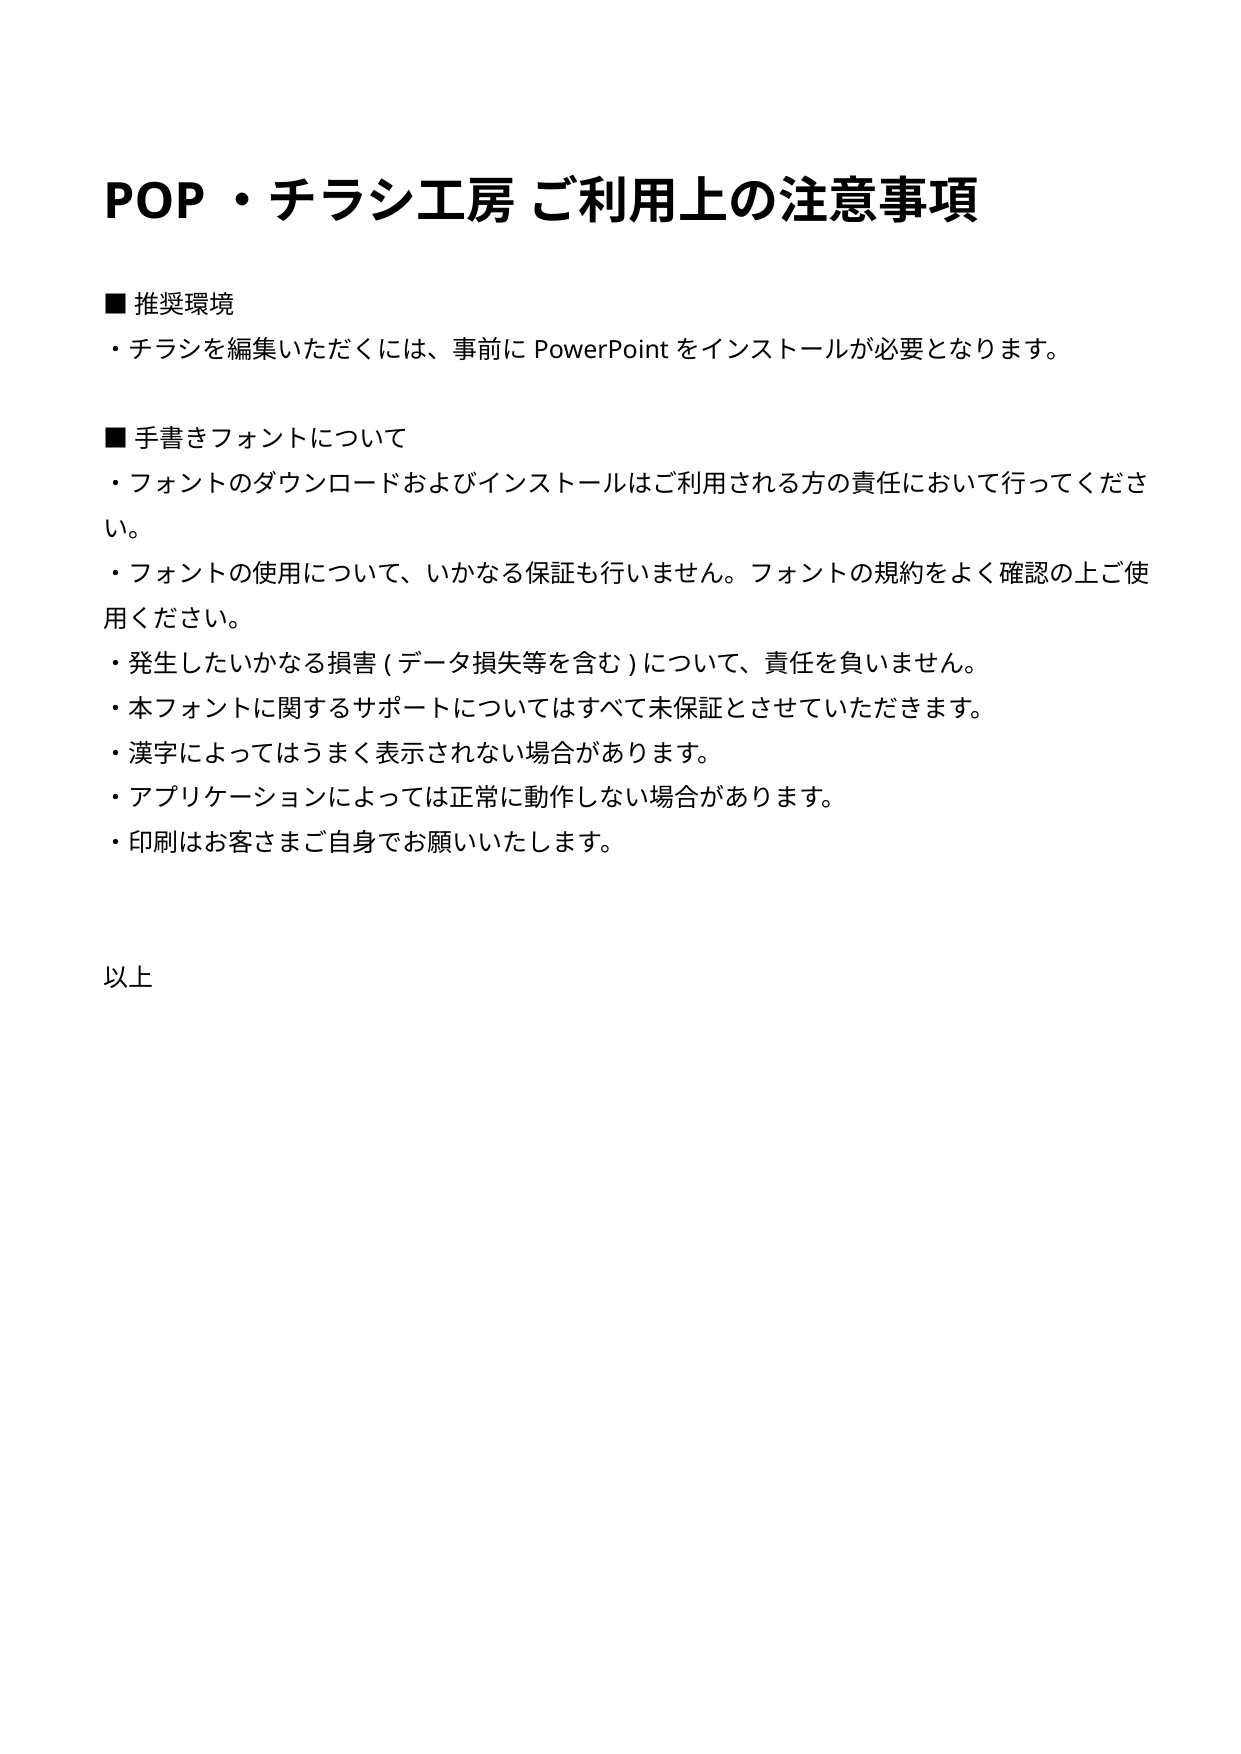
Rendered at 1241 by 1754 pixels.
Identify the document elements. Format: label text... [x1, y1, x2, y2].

text_box POP・チラシ工房 ご利用上の注意事項 ■推奨環境 ・チラシを編集いただくには、事前にPowerPointをインストールが必要となります。 ■手書きフォントについて ・フォントのダウンロードおよびインストールはご利用される方の責任において行ってください。 ・フォントの使用について、いかなる保証も行いません。フォントの規約をよく確認の上ご使用ください。 ・発生したいかなる損害(データ損失等を含む)について、責任を負いません。 ・本フォントに関するサポートについてはすべて未保証とさせていただきます。 ・漢字によってはうまく表示されない場合があります。 ・アプリケーションによっては正常に動作しない場合があります。 ・印刷はお客さまご自身でお願いいたします。 以上 [87, 130, 1182, 885]
